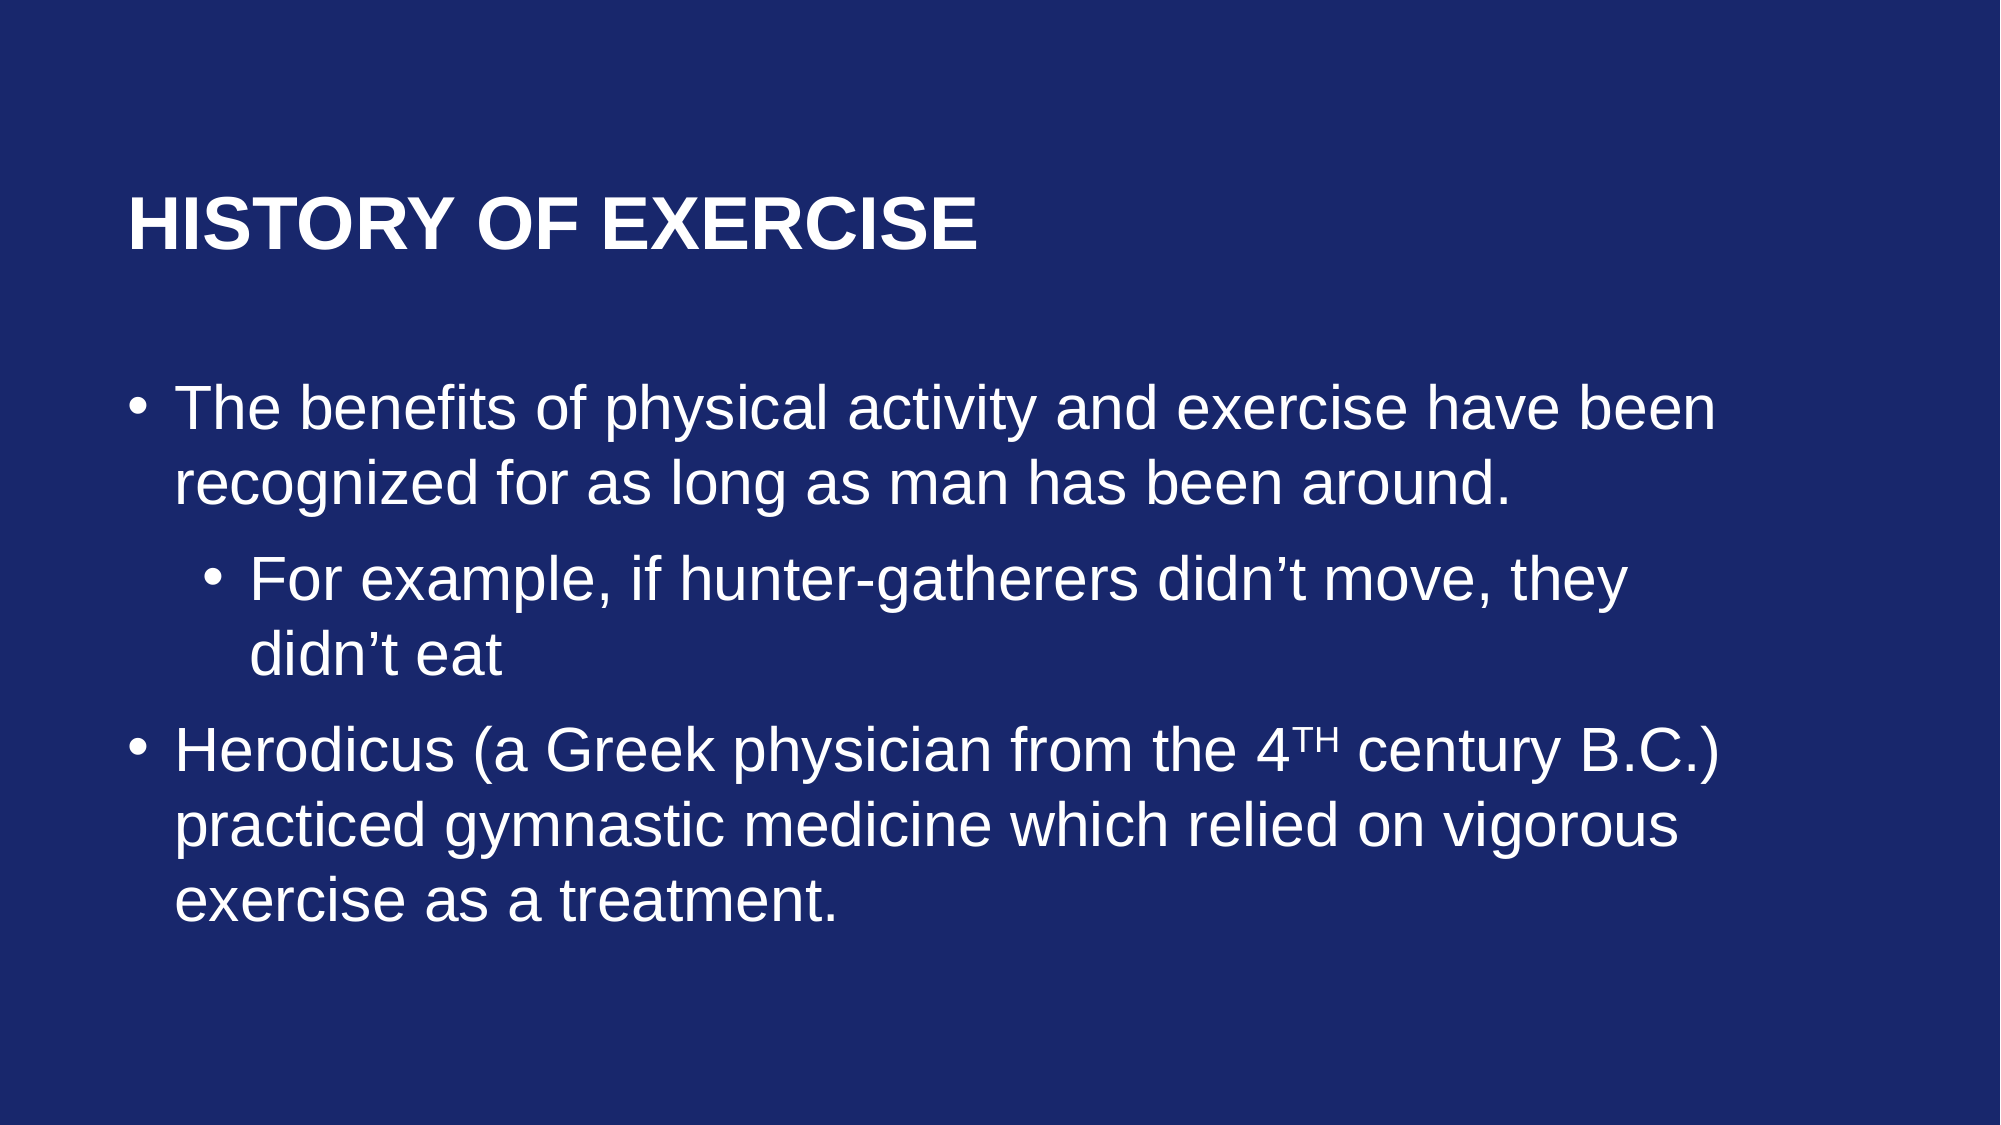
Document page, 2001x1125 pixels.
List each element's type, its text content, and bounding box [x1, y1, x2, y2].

list The benefits of physical activity and exercise have been recognized for as long as man has been around. For example, if hunter-gatherers didn’t move, they didn’t eat Herodicus (a Greek physician from the 4TH century B.C.) practiced gymnastic medicine which relied on vigorous exercise as a treatment. [112, 351, 1775, 950]
title History of exercise [112, 99, 1775, 339]
